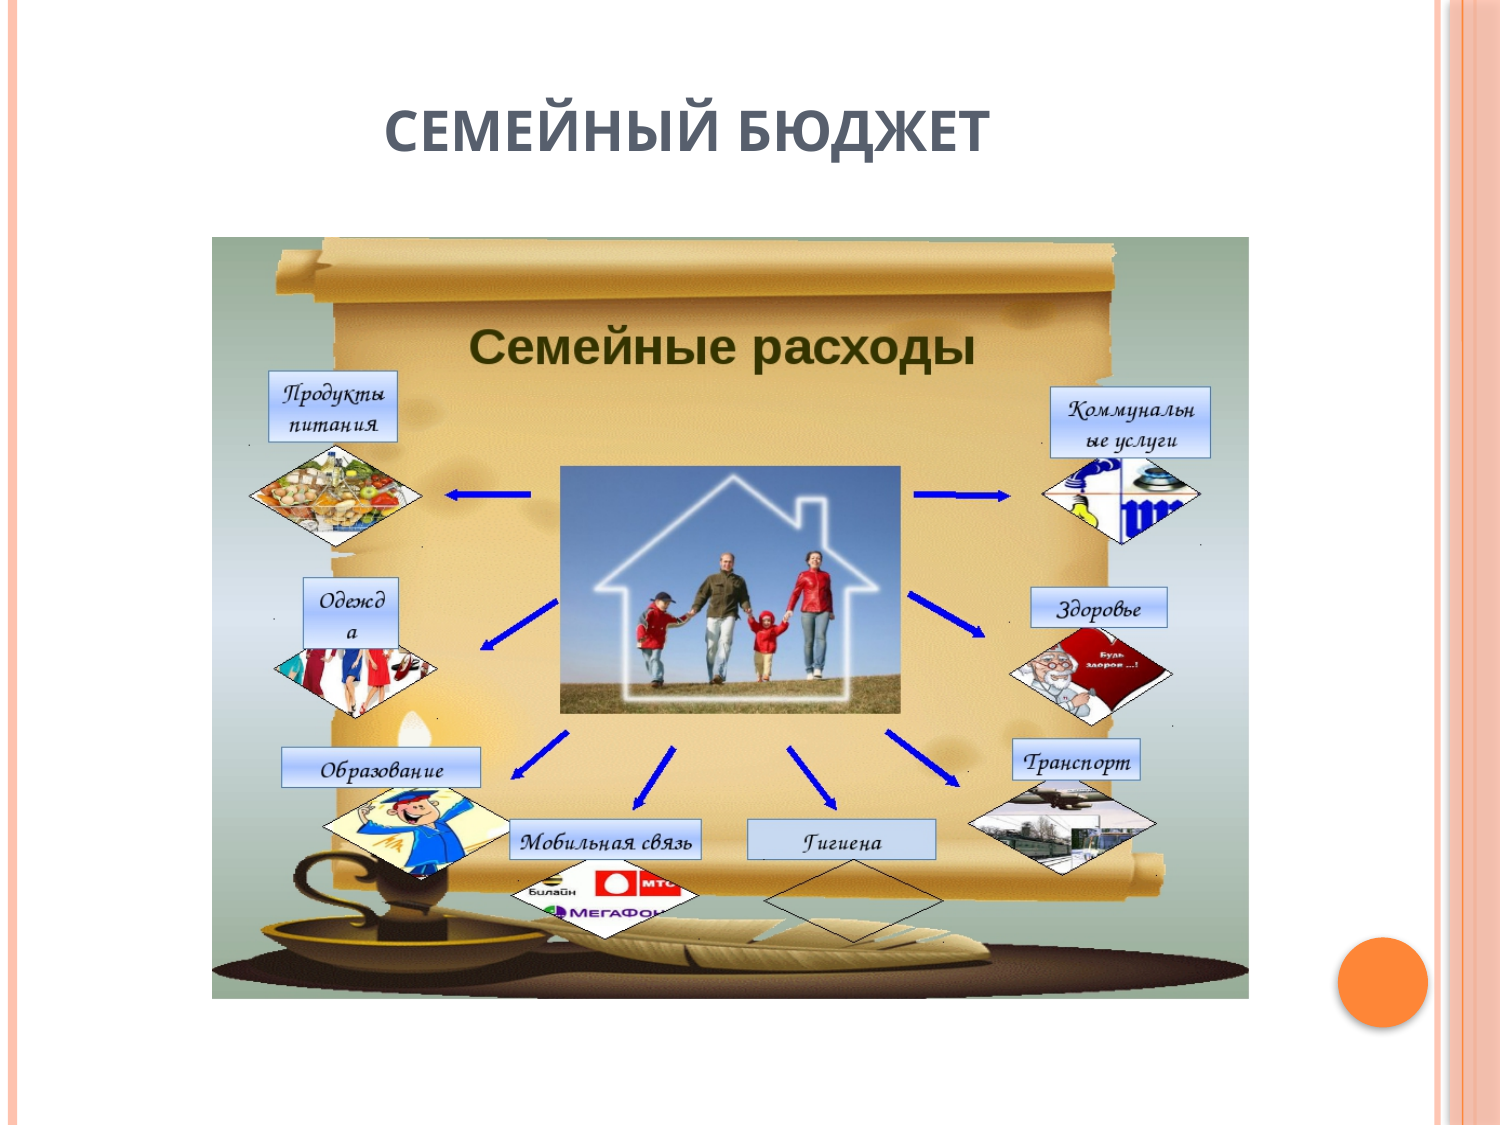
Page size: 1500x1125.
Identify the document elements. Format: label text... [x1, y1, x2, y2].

title Семейный бюджет [75, 87, 1300, 238]
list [211, 236, 1251, 1001]
